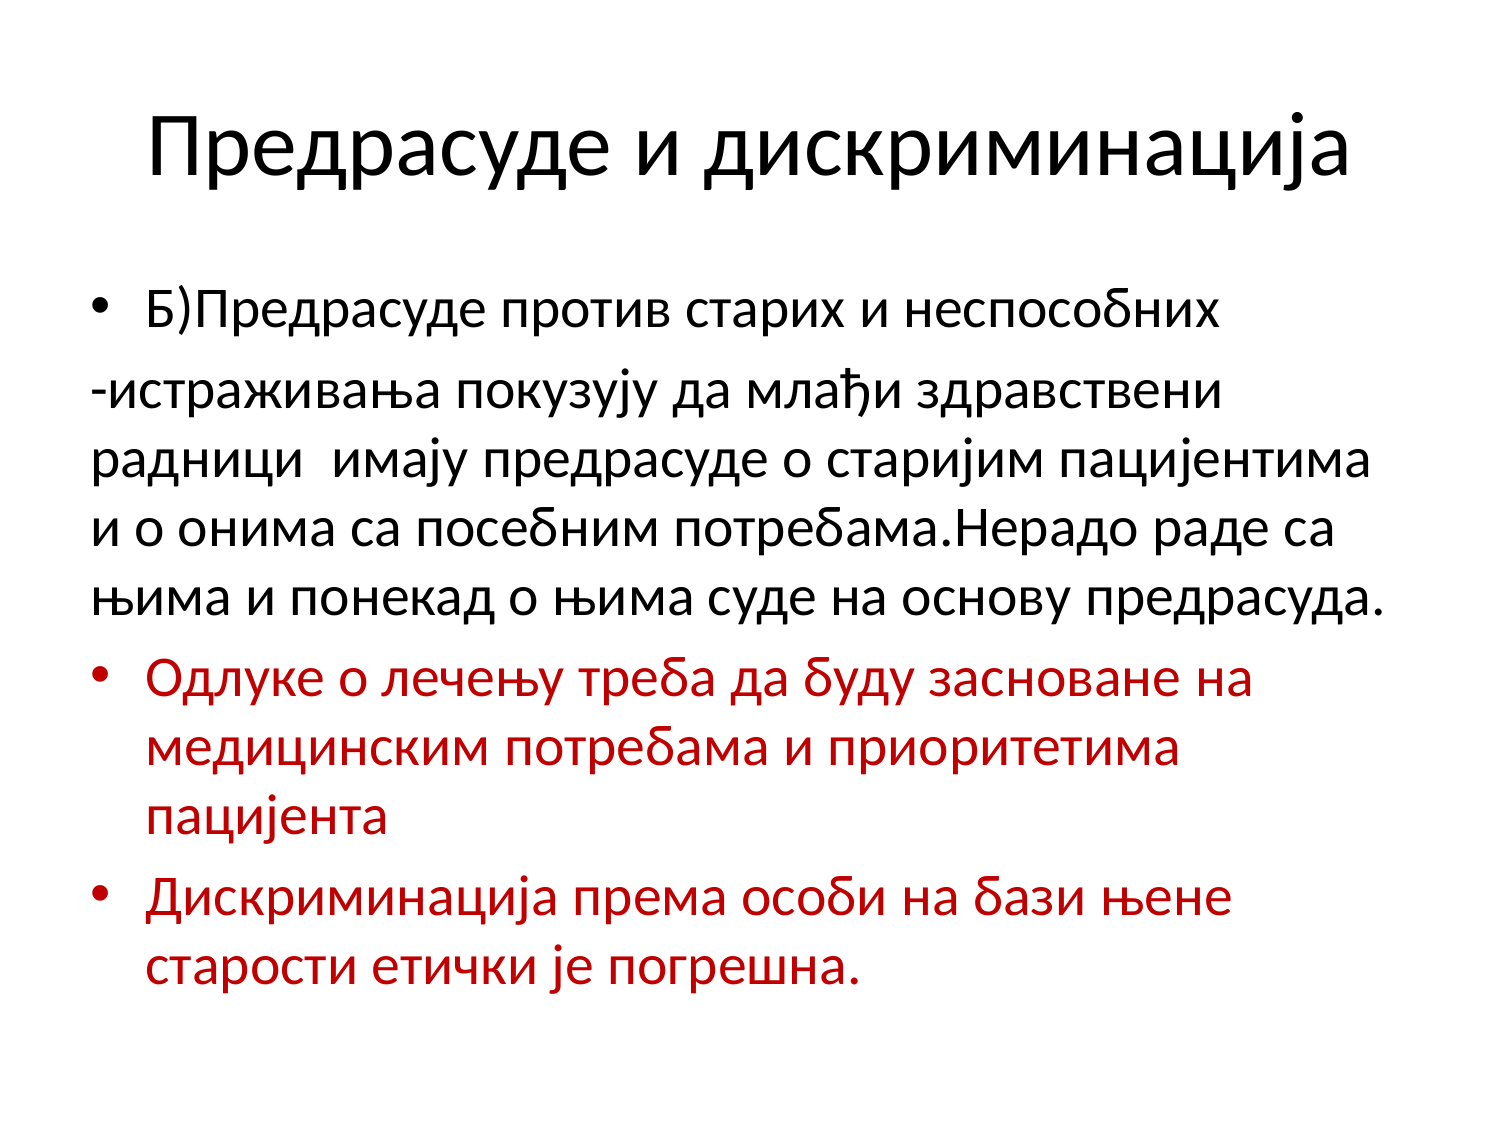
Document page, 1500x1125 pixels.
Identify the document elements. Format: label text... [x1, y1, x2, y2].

title Предрасуде и дискриминација [75, 45, 1425, 233]
list Б)Предрасуде против старих и неспособних -истраживања покузују да млађи здравствени радници имају предрасуде о старијим пацијентима и о онима са посебним потребама.Нерадо раде са њима и понекад о њима суде на основу предрасуда. Одлуке о лечењу треба да буду засноване на медицинским потребама и приоритетима пацијента Дискриминација према особи на бази њене старости етички је погрешна. [75, 262, 1425, 1005]
